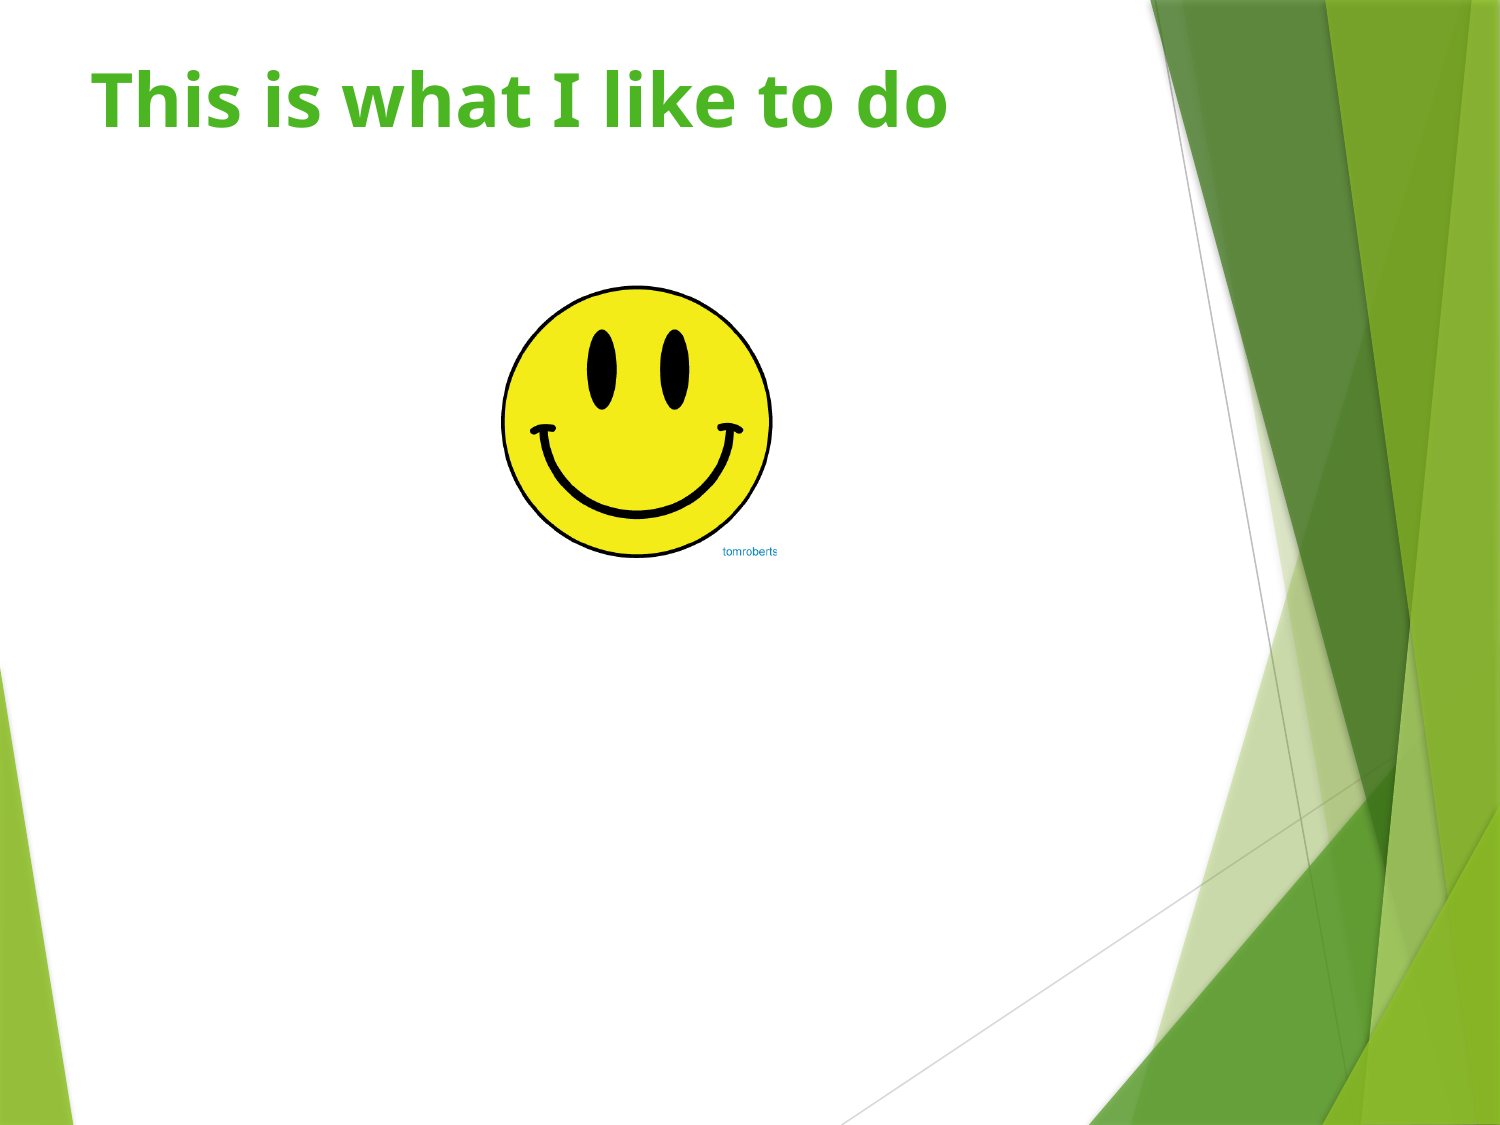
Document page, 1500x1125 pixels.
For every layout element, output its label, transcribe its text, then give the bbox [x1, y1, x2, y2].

picture [496, 278, 778, 563]
title This is what I like to do [75, 45, 1199, 233]
